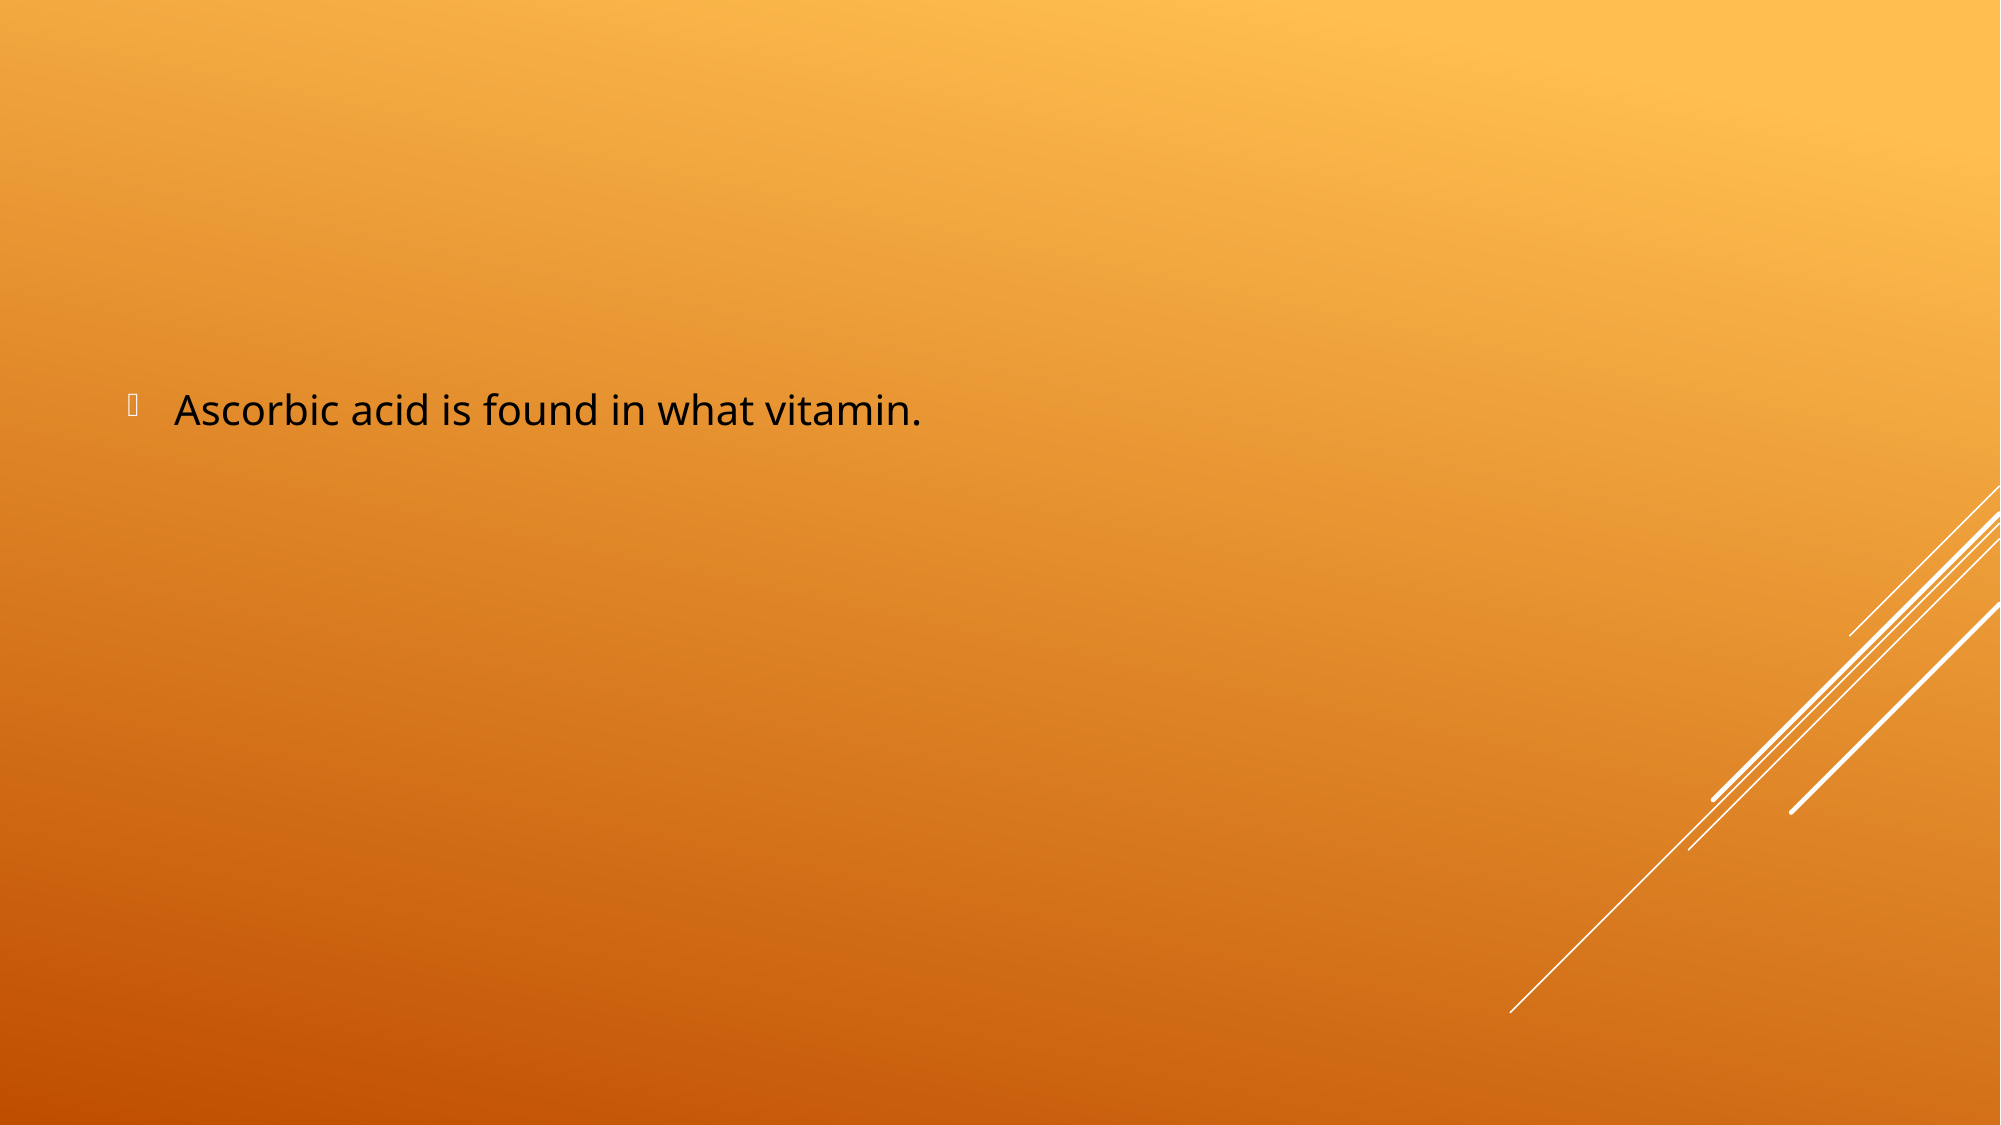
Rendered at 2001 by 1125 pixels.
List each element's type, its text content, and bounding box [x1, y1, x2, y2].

list Ascorbic acid is found in what vitamin. [112, 112, 1513, 706]
